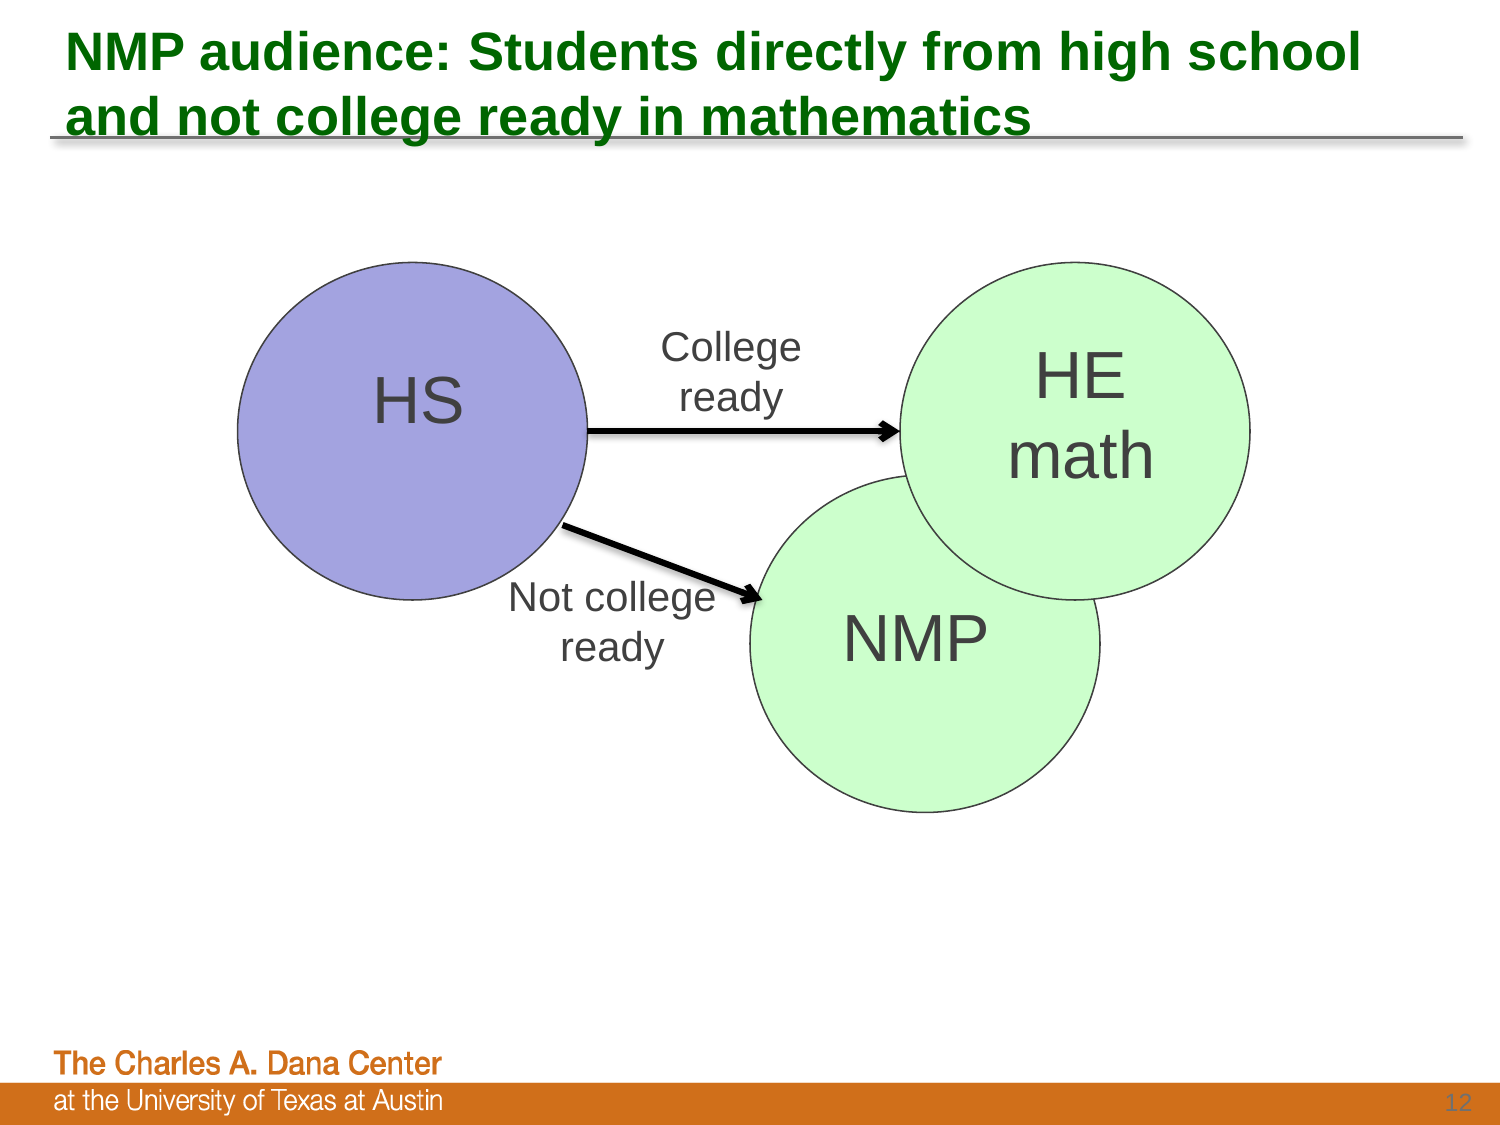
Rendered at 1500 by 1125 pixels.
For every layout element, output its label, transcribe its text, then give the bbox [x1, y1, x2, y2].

text_box [237, 262, 588, 601]
text_box [750, 476, 1101, 813]
text_box College ready [637, 312, 825, 428]
text_box HE math [987, 324, 1175, 500]
text_box Not college ready [474, 562, 750, 678]
slide_number 12 [1412, 1078, 1488, 1117]
text_box [900, 262, 1251, 601]
text_box HS [312, 349, 525, 445]
picture [0, 1050, 1500, 1125]
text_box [562, 524, 763, 601]
title NMP audience: Students directly from high school and not college ready in mathematics [50, 37, 1463, 125]
text_box NMP [825, 587, 1025, 683]
